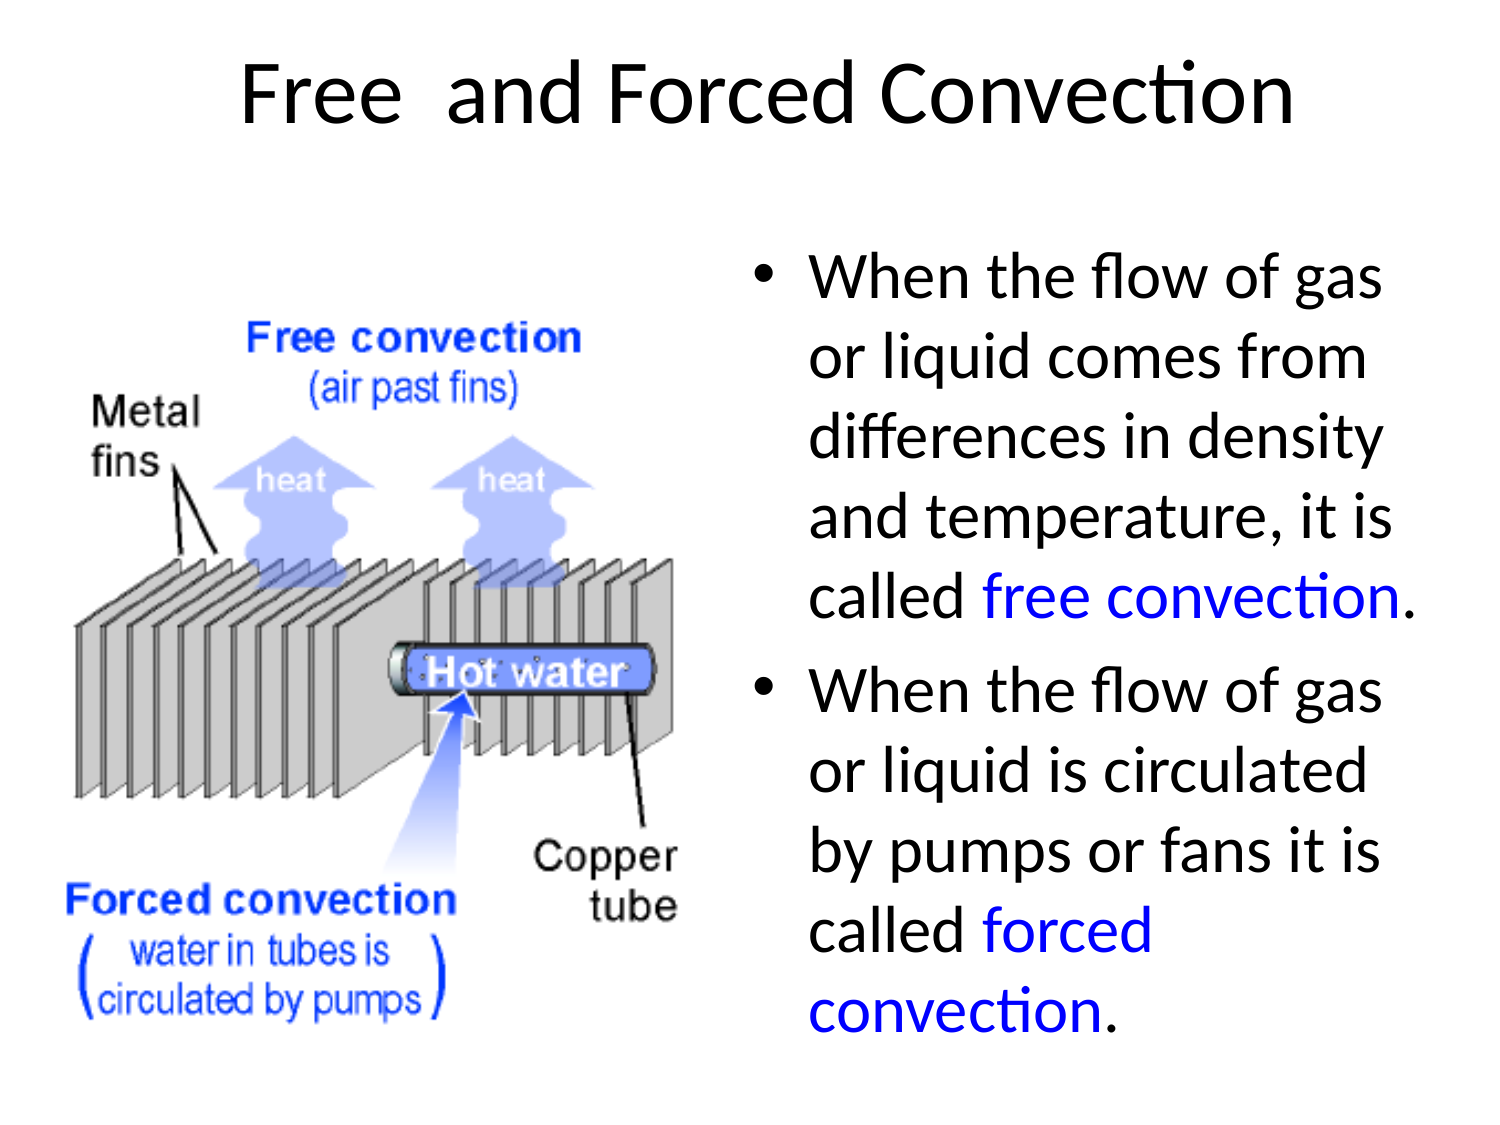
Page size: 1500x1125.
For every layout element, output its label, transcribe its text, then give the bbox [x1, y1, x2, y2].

text_box When the flow of gas or liquid comes from differences in density and temperature, it is called free convection. When the flow of gas or liquid is circulated by pumps or fans it is called forced convection. [737, 224, 1450, 975]
text_box Free and Forced Convection [37, 24, 1500, 115]
picture [49, 299, 696, 1038]
